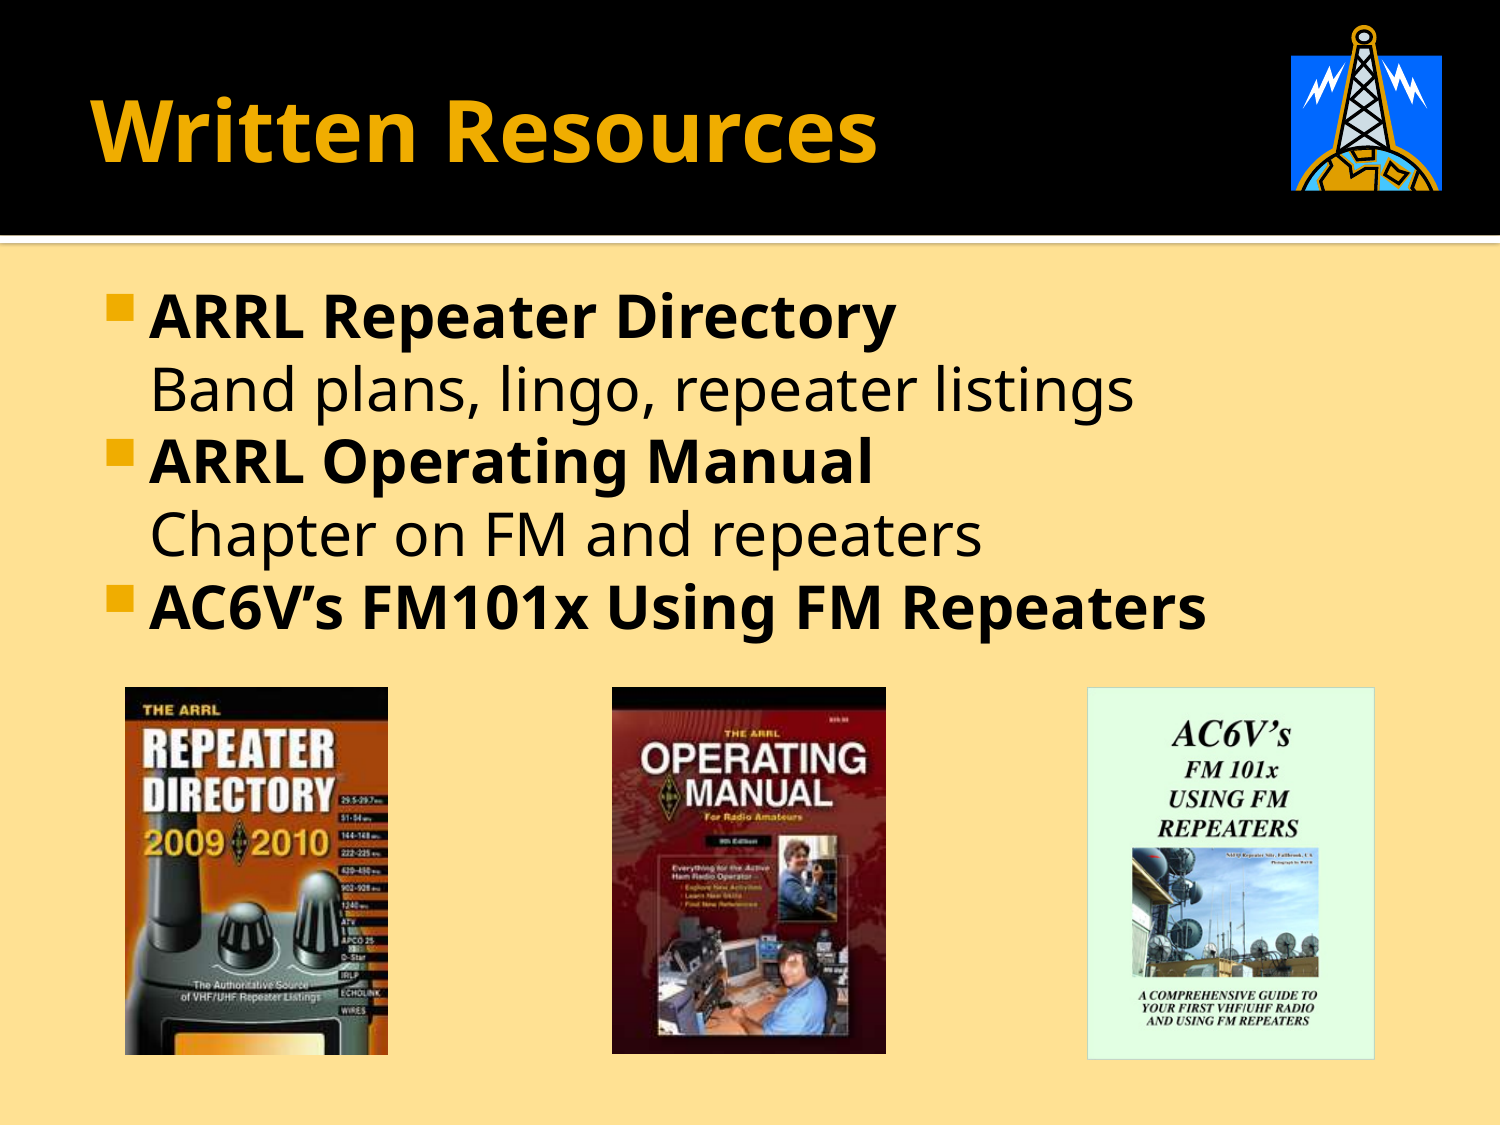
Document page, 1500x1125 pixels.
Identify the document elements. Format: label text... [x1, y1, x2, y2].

picture [124, 687, 388, 1055]
picture [1087, 687, 1375, 1060]
list ARRL Repeater Directory Band plans, lingo, repeater listings ARRL Operating Manual Chapter on FM and repeaters AC6V’s FM101x Using FM Repeaters [75, 262, 1425, 725]
title Written Resources [75, 25, 913, 231]
picture [612, 687, 886, 1054]
picture [1287, 24, 1446, 194]
